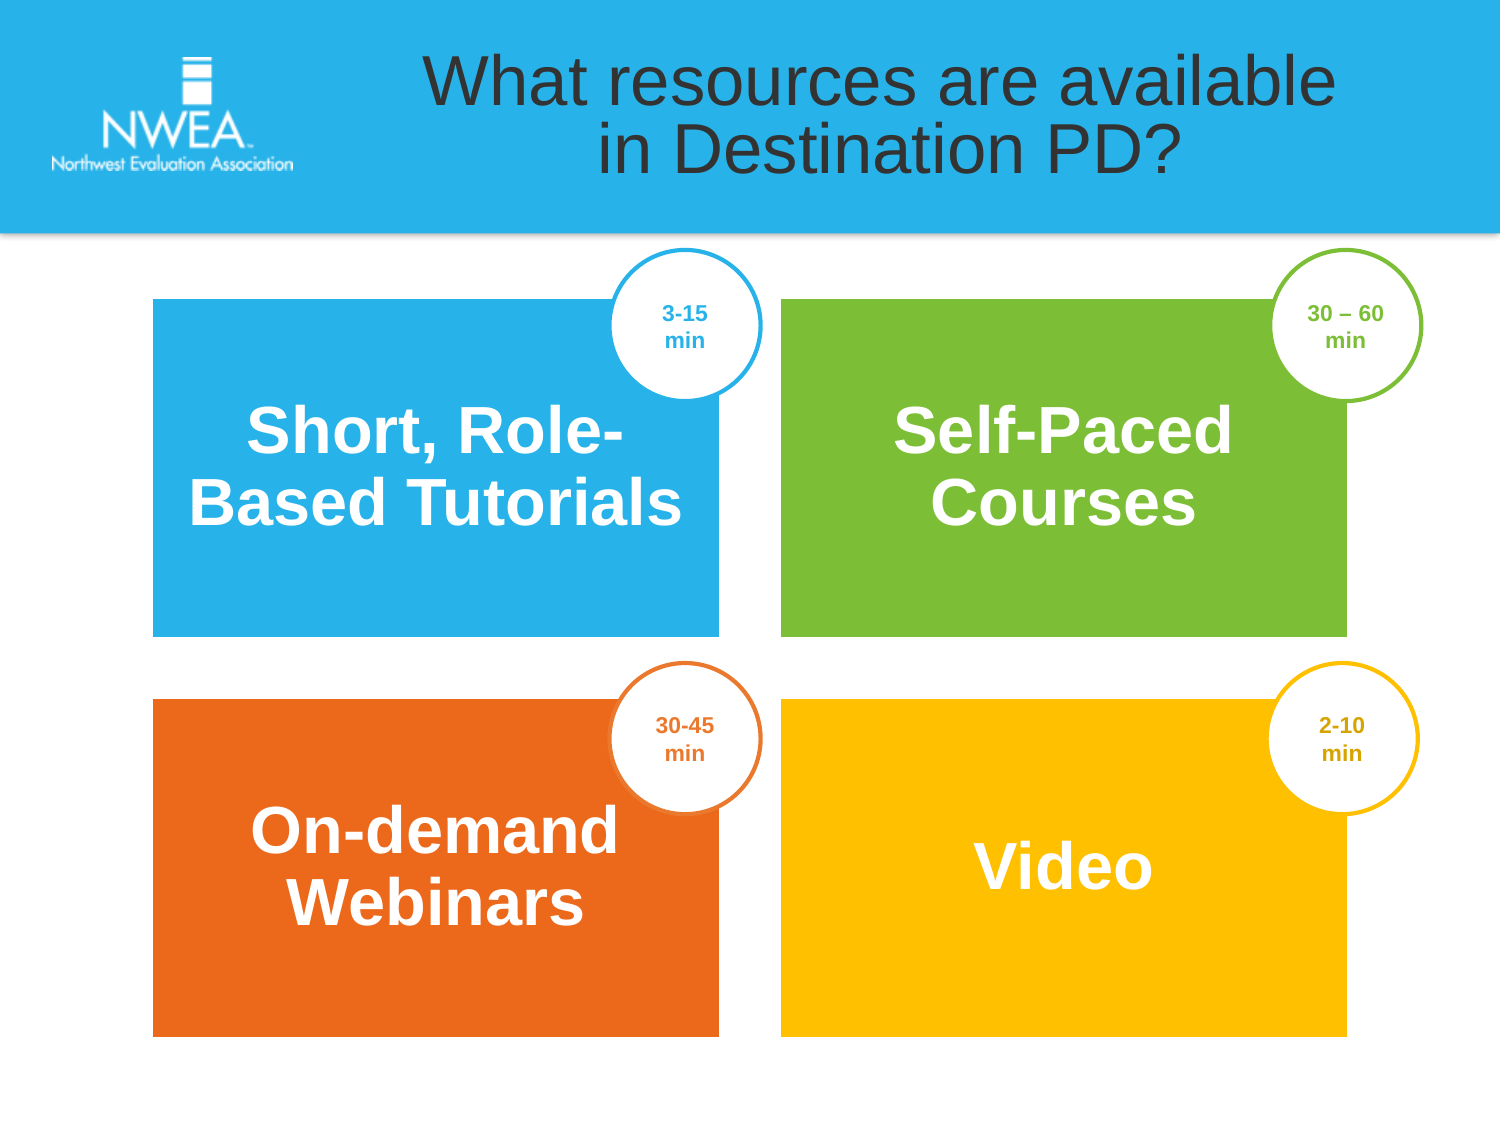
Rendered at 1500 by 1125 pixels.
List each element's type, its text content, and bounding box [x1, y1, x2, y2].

text_box 30 – 60 min [1274, 247, 1418, 295]
title What resources are available in Destination PD? [320, 31, 1461, 207]
picture [52, 57, 293, 171]
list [74, 296, 1426, 1040]
text_box 3-15 min [613, 247, 757, 295]
